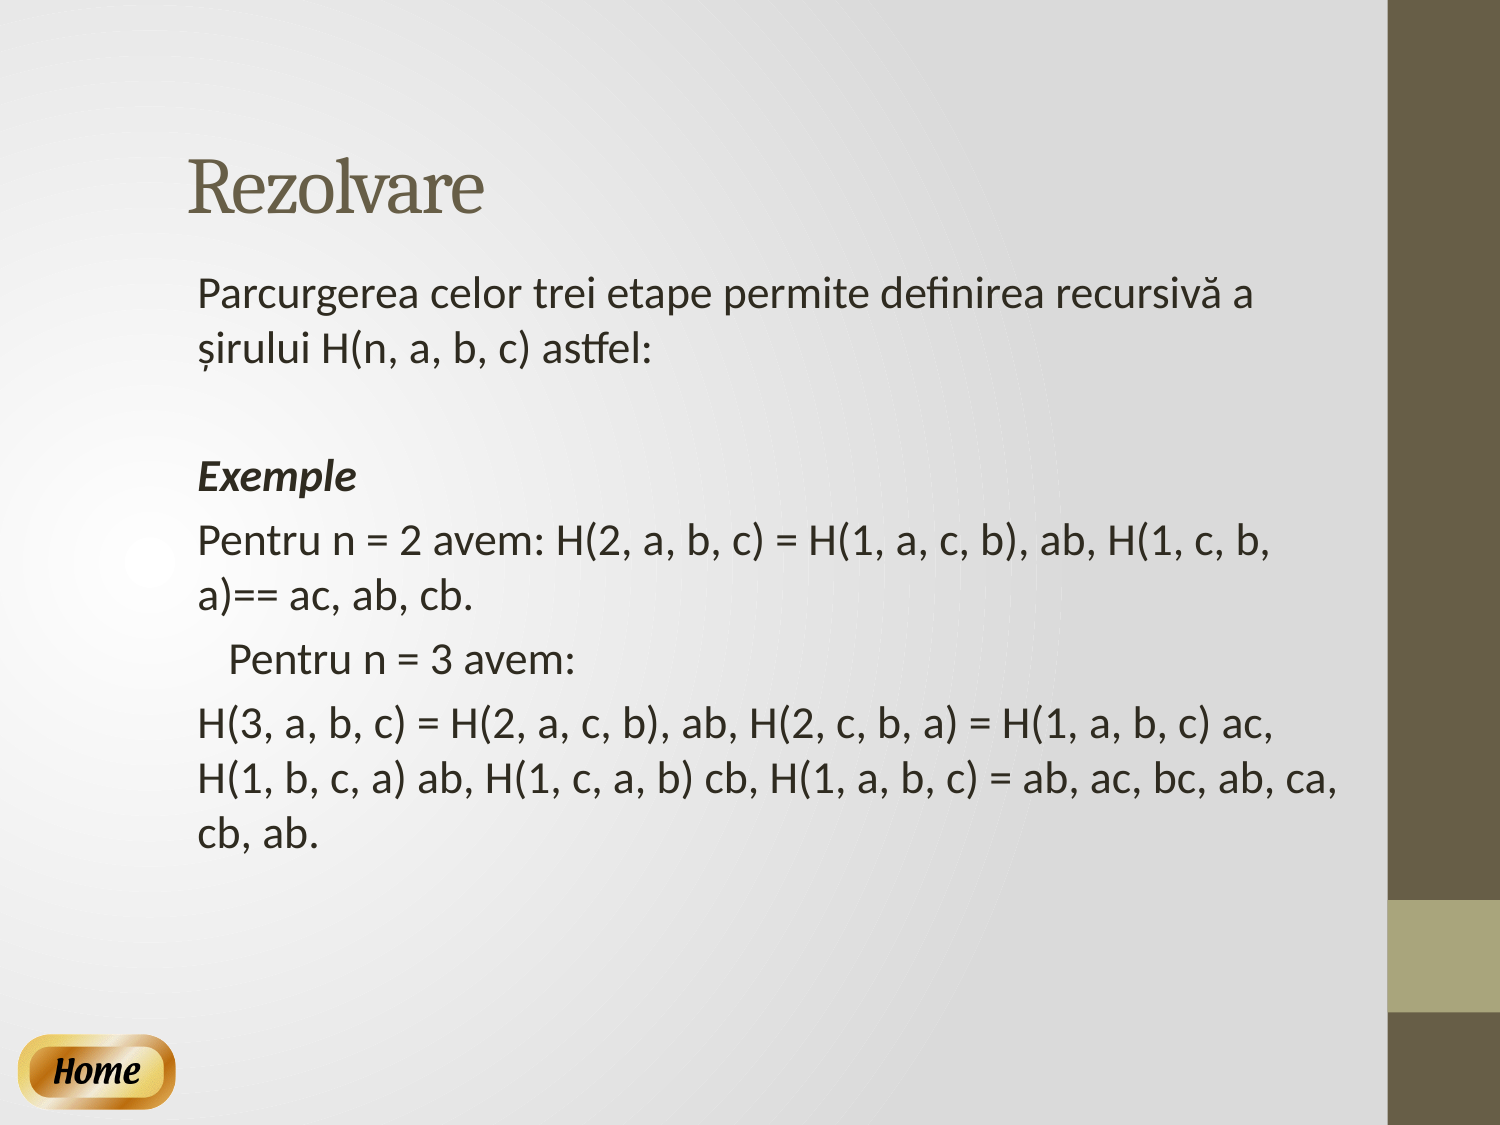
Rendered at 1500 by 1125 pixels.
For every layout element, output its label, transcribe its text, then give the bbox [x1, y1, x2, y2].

title Rezolvare [171, 125, 1324, 238]
picture [17, 1034, 177, 1110]
